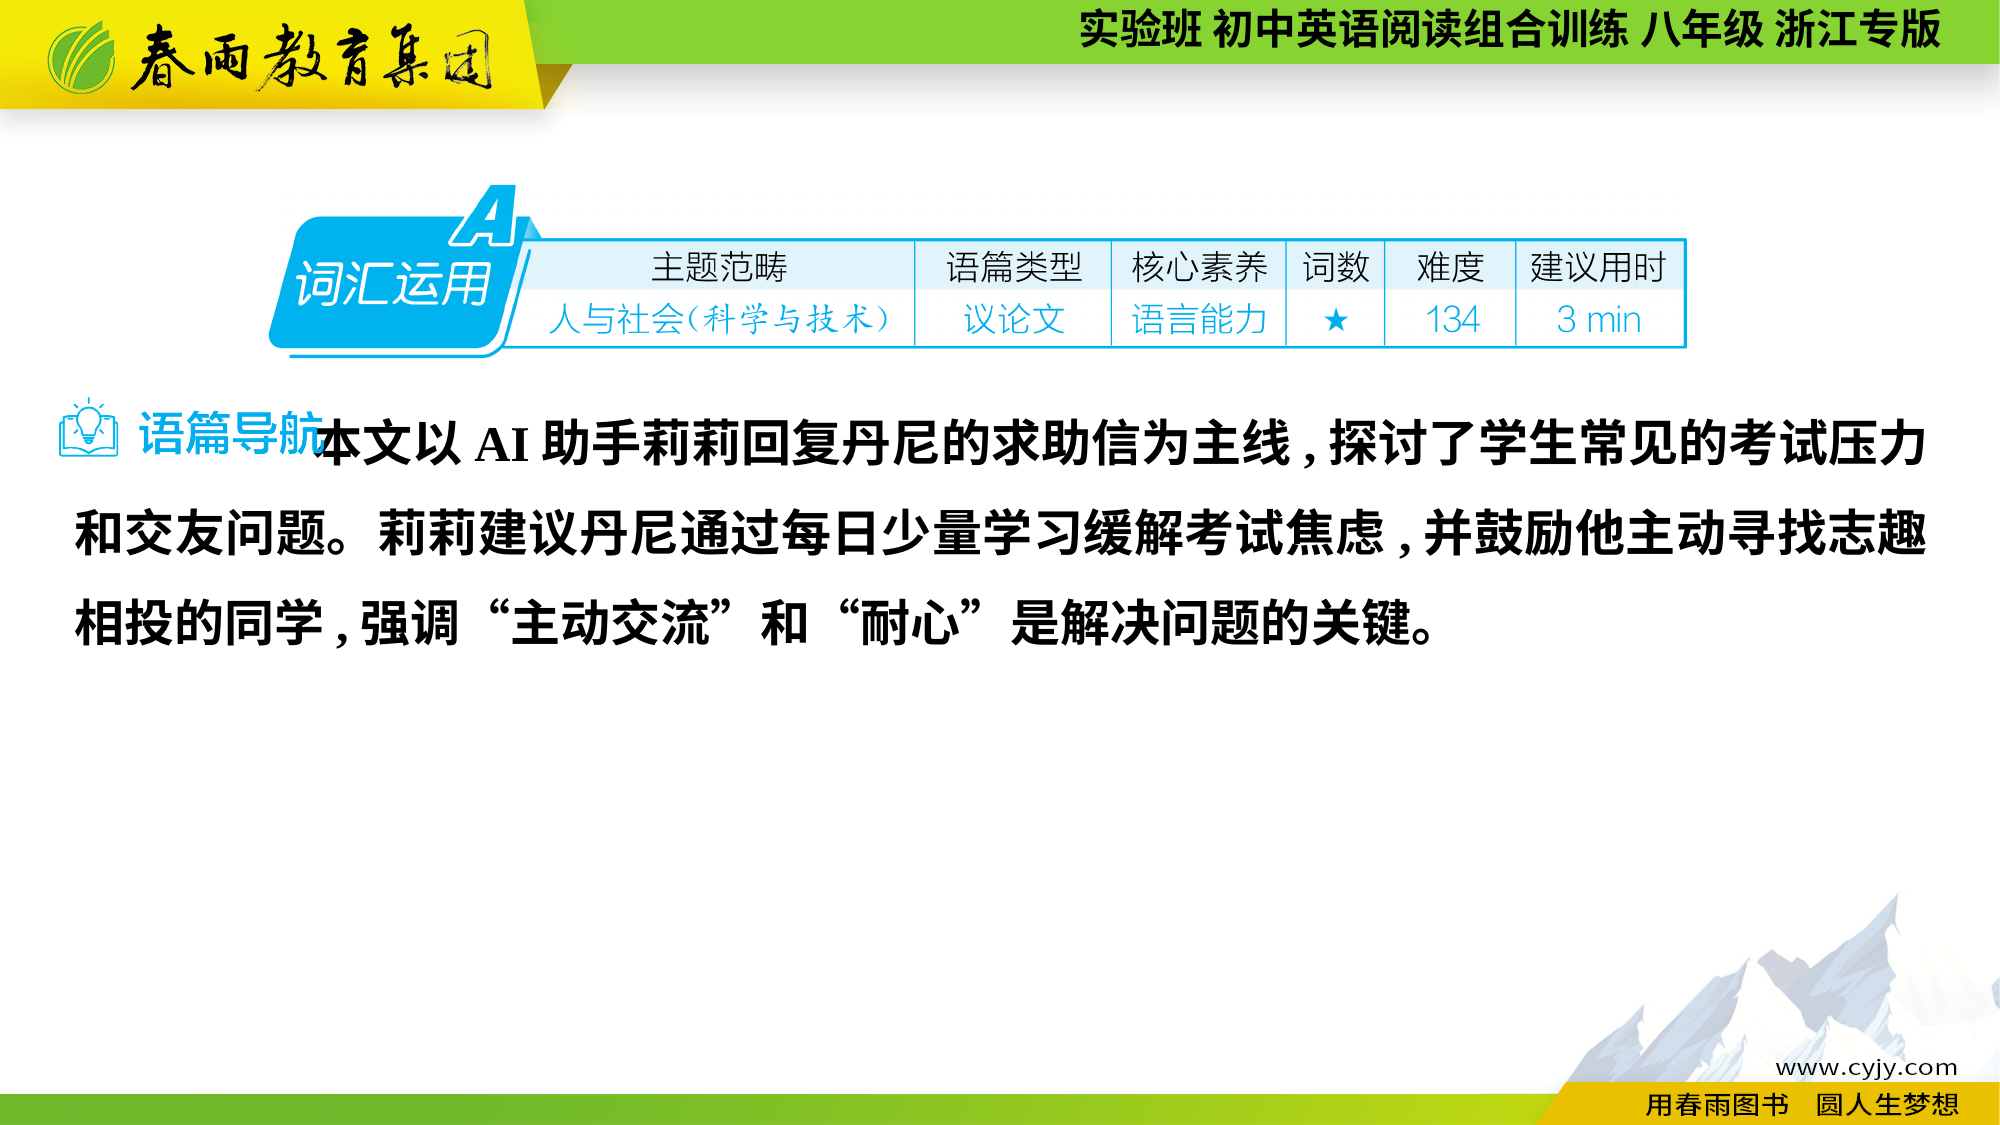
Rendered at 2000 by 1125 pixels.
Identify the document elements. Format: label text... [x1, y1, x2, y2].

picture [0, 0, 2000, 1125]
list 本文以AI助手莉莉回复丹尼的求助信为主线,探讨了学生常见的考试压力和交友问题。莉莉建议丹尼通过每日少量学习缓解考试焦虑,并鼓励他主动寻找志趣相投的同学,强调“主动交流”和“耐心”是解决问题的关键。 [59, 373, 1944, 650]
